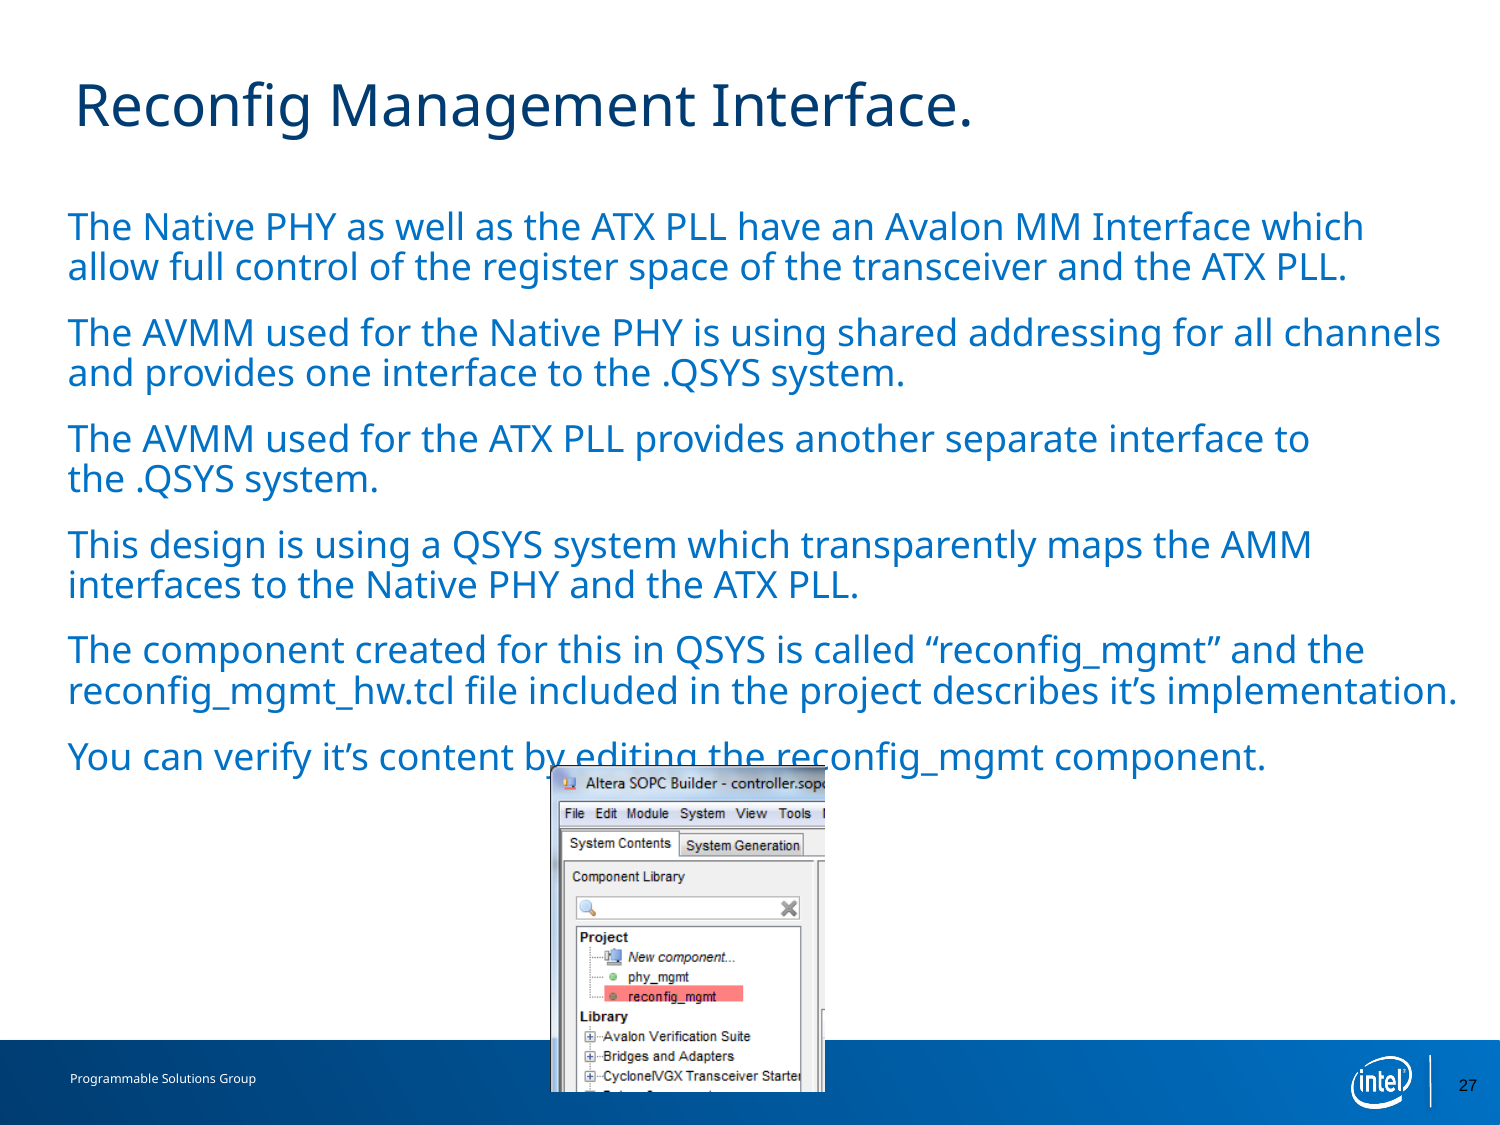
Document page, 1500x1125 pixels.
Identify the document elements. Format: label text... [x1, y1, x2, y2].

list The Native PHY as well as the ATX PLL have an Avalon MM Interface which allow full control of the register space of the transceiver and the ATX PLL. The AVMM used for the Native PHY is using shared addressing for all channels and provides one interface to the .QSYS system. The AVMM used for the ATX PLL provides another separate interface to the .QSYS system. This design is using a QSYS system which transparently maps the AMM interfaces to the Native PHY and the ATX PLL. The component created for this in QSYS is called “reconfig_mgmt” and the reconfig_mgmt_hw.tcl file included in the project describes it’s implementation. You can verify it’s content by editing the reconfig_mgmt component. [67, 208, 1463, 1034]
picture [550, 764, 826, 1092]
title Reconfig Management Interface. [74, 67, 1425, 208]
slide_number 27 [1127, 1055, 1478, 1116]
